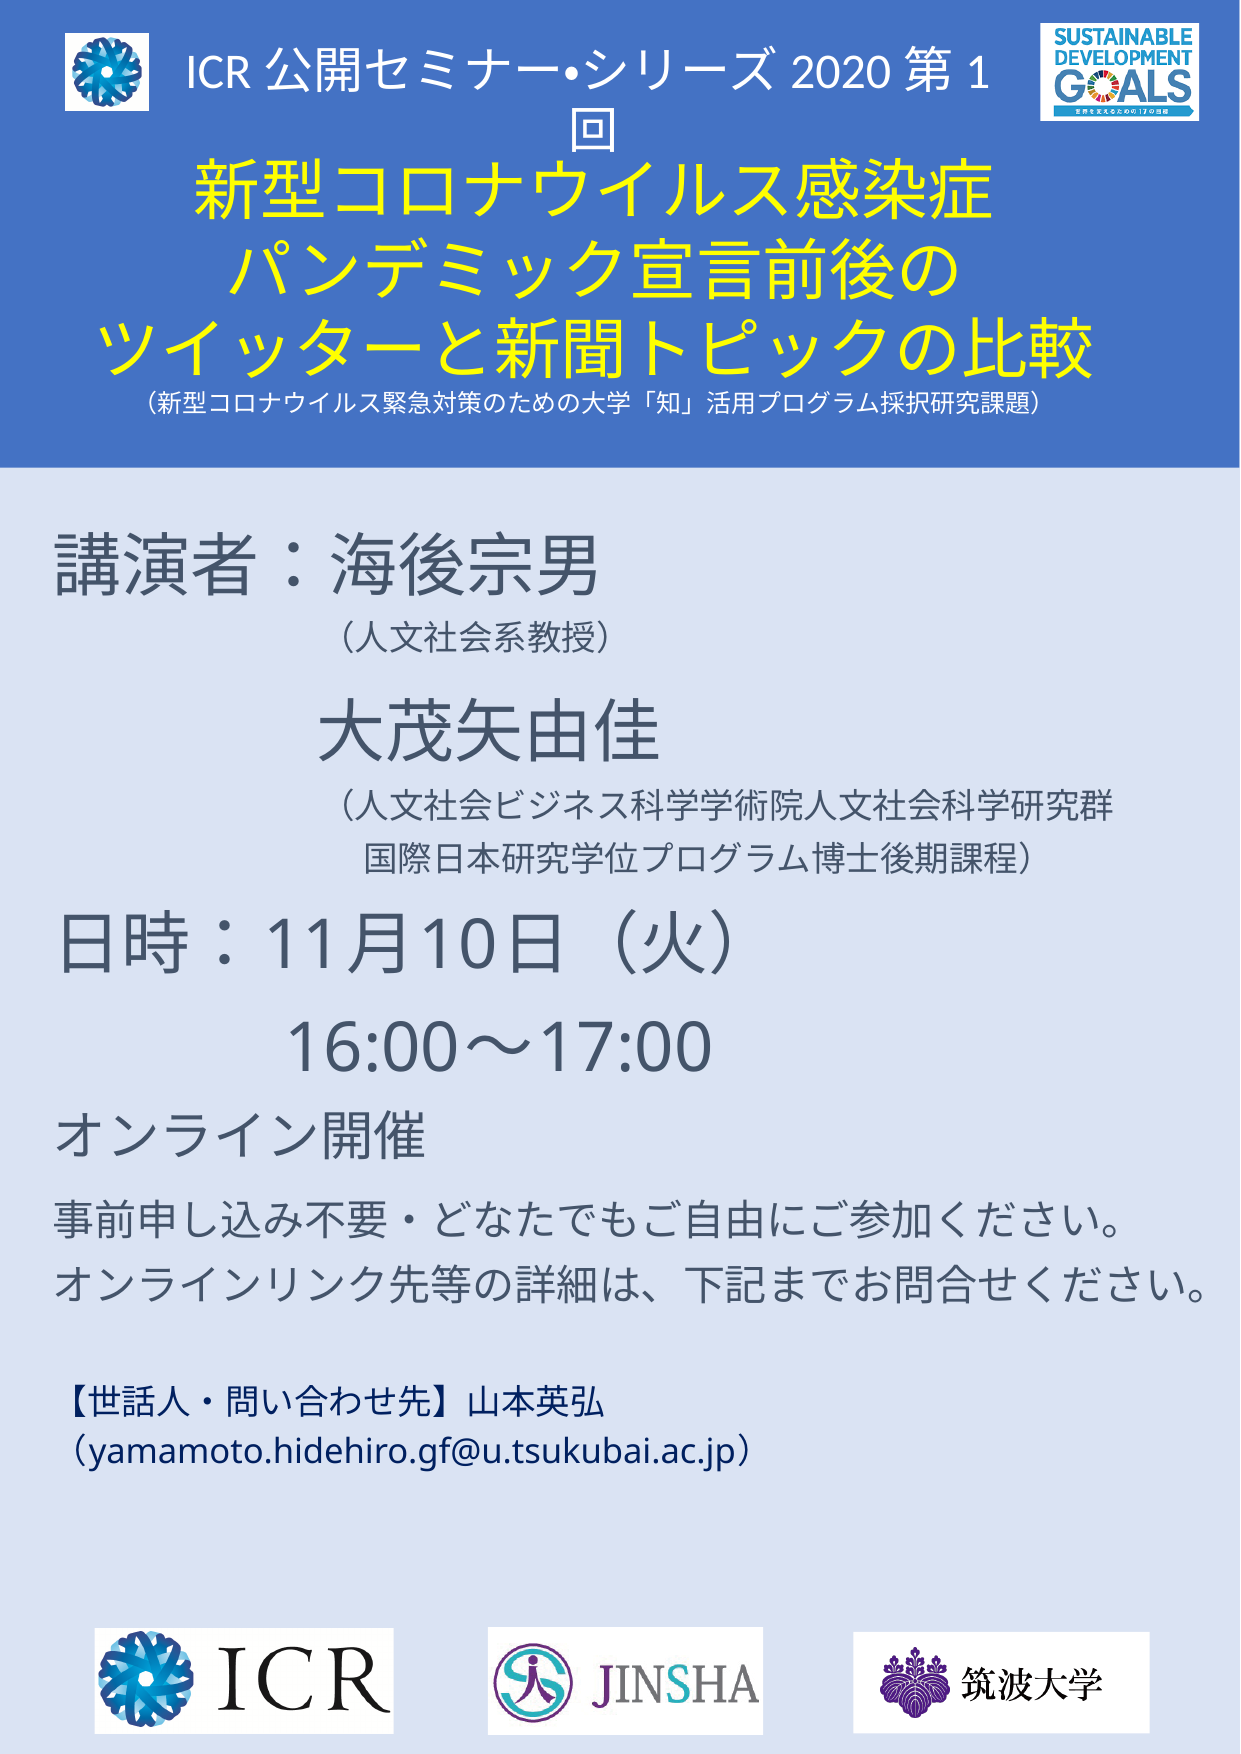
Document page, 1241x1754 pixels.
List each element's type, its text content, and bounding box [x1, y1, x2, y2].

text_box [94, 1628, 394, 1734]
text_box [0, 425, 1240, 469]
text_box 新型コロナウイルス感染症 パンデミック宣言前後の ツイッターと新聞トピックの比較 （新型コロナウイルス緊急対策のための大学「知」活用プログラム採択研究課題） [0, 140, 1241, 425]
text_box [65, 33, 149, 111]
picture [880, 1647, 1102, 1718]
picture [1040, 23, 1200, 121]
picture [487, 1627, 764, 1735]
text_box [852, 1631, 1151, 1734]
text_box ICR公開セミナー・シリーズ2020第1回 [148, 30, 1039, 140]
list 講演者：海後宗男 （人文社会系教授） 大茂矢由佳 （人文社会ビジネス科学学術院人文社会科学研究群 国際日本研究学位プログラム博士後期課程） 日時：11月10日（火） 16:00～17:00 オンライン開催 事前申し込み不要・どなたでもご自由にご参加ください。 オンラインリンク先等の詳細は、下記までお問合せください。 【世話人・問い合わせ先】山本英弘 （yamamoto.hidehiro.gf@u.tsukubai.ac.jp） [52, 497, 1241, 1553]
text_box [0, 0, 1240, 140]
